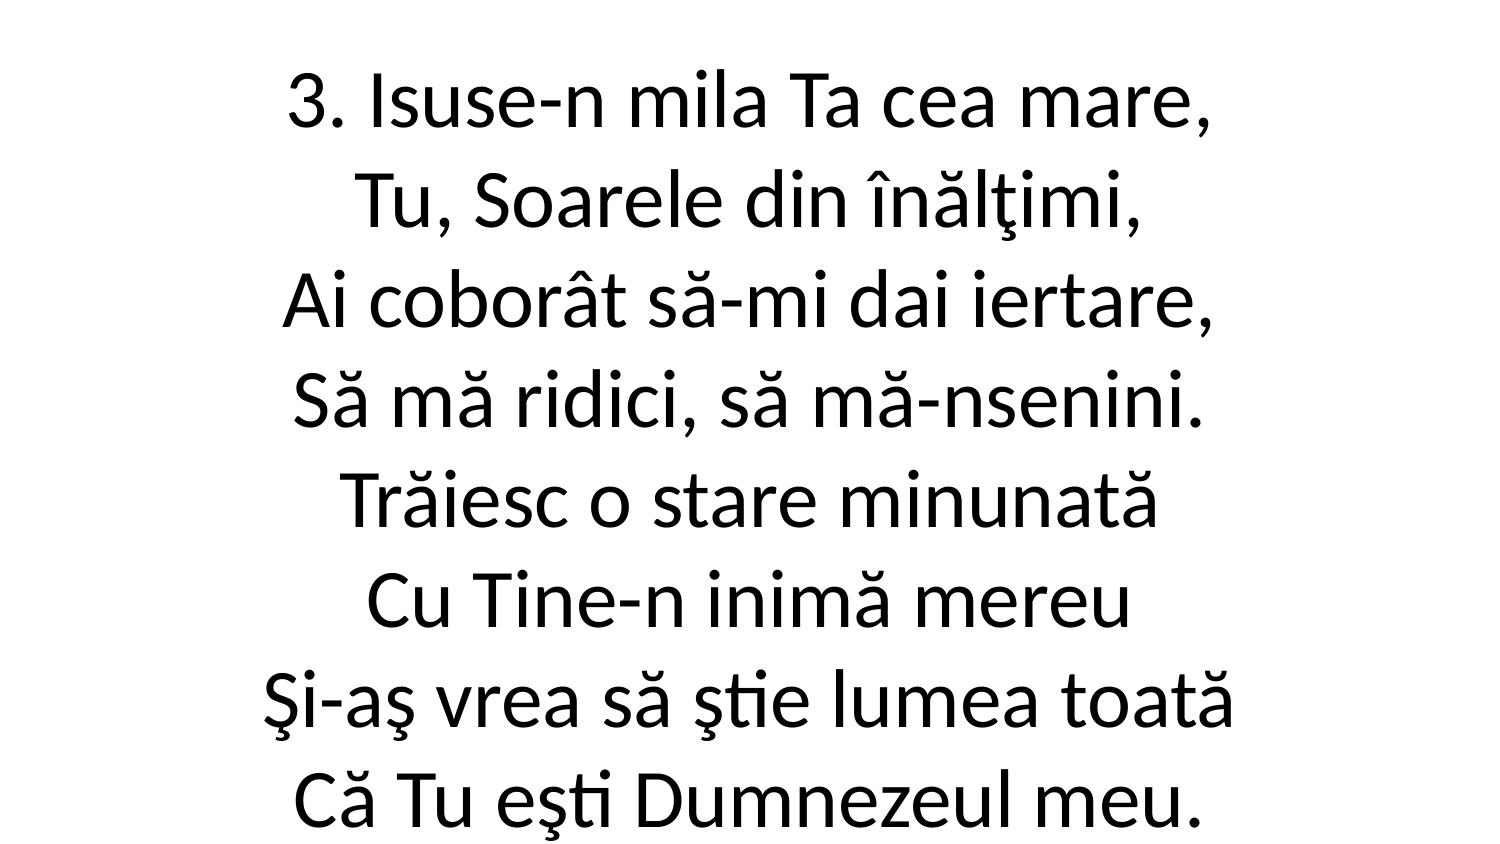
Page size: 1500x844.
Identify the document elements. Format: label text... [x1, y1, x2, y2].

text_box 3. Isuse-n mila Ta cea mare, Tu, Soarele din înălţimi, Ai coborât să-mi dai iertare, Să mă ridici, să mă-nsenini. Trăiesc o stare minunată Cu Tine-n inimă mereu Şi-aş vrea să ştie lumea toată Că Tu eşti Dumnezeul meu. [247, 0, 1253, 844]
